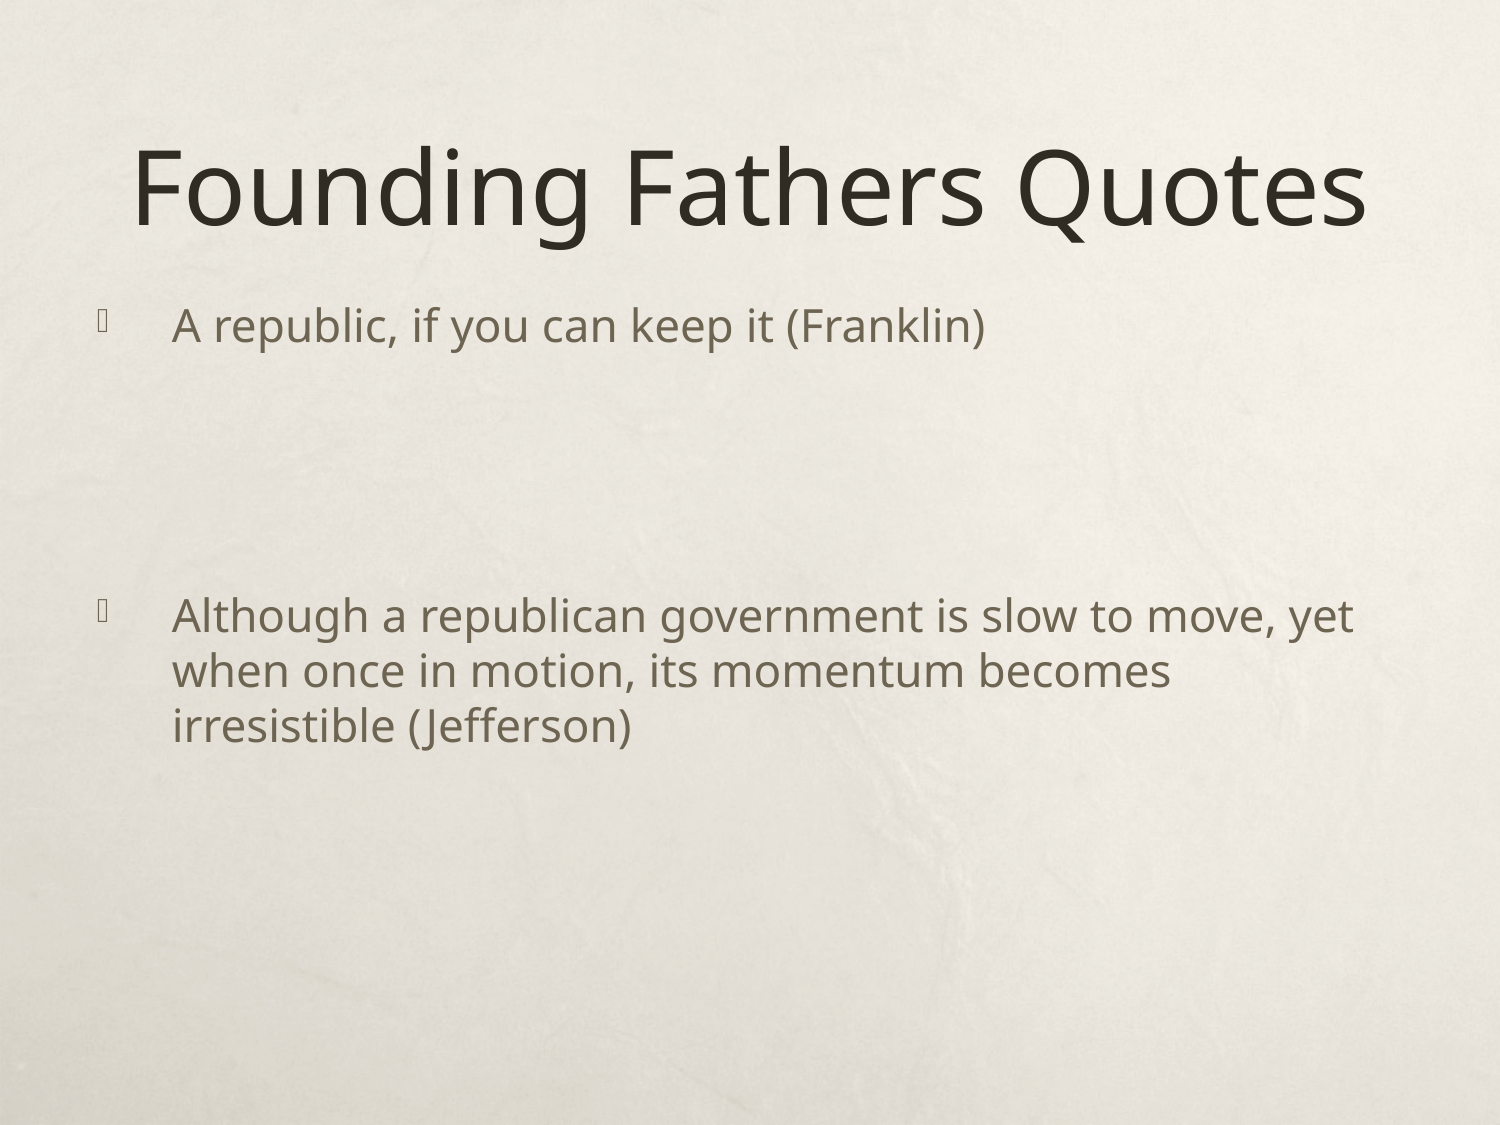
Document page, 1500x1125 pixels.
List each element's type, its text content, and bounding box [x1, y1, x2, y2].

list A republic, if you can keep it (Franklin) Although a republican government is slow to move, yet when once in motion, its momentum becomes irresistible (Jefferson) [81, 288, 1419, 1005]
title Founding Fathers Quotes [81, 15, 1419, 254]
